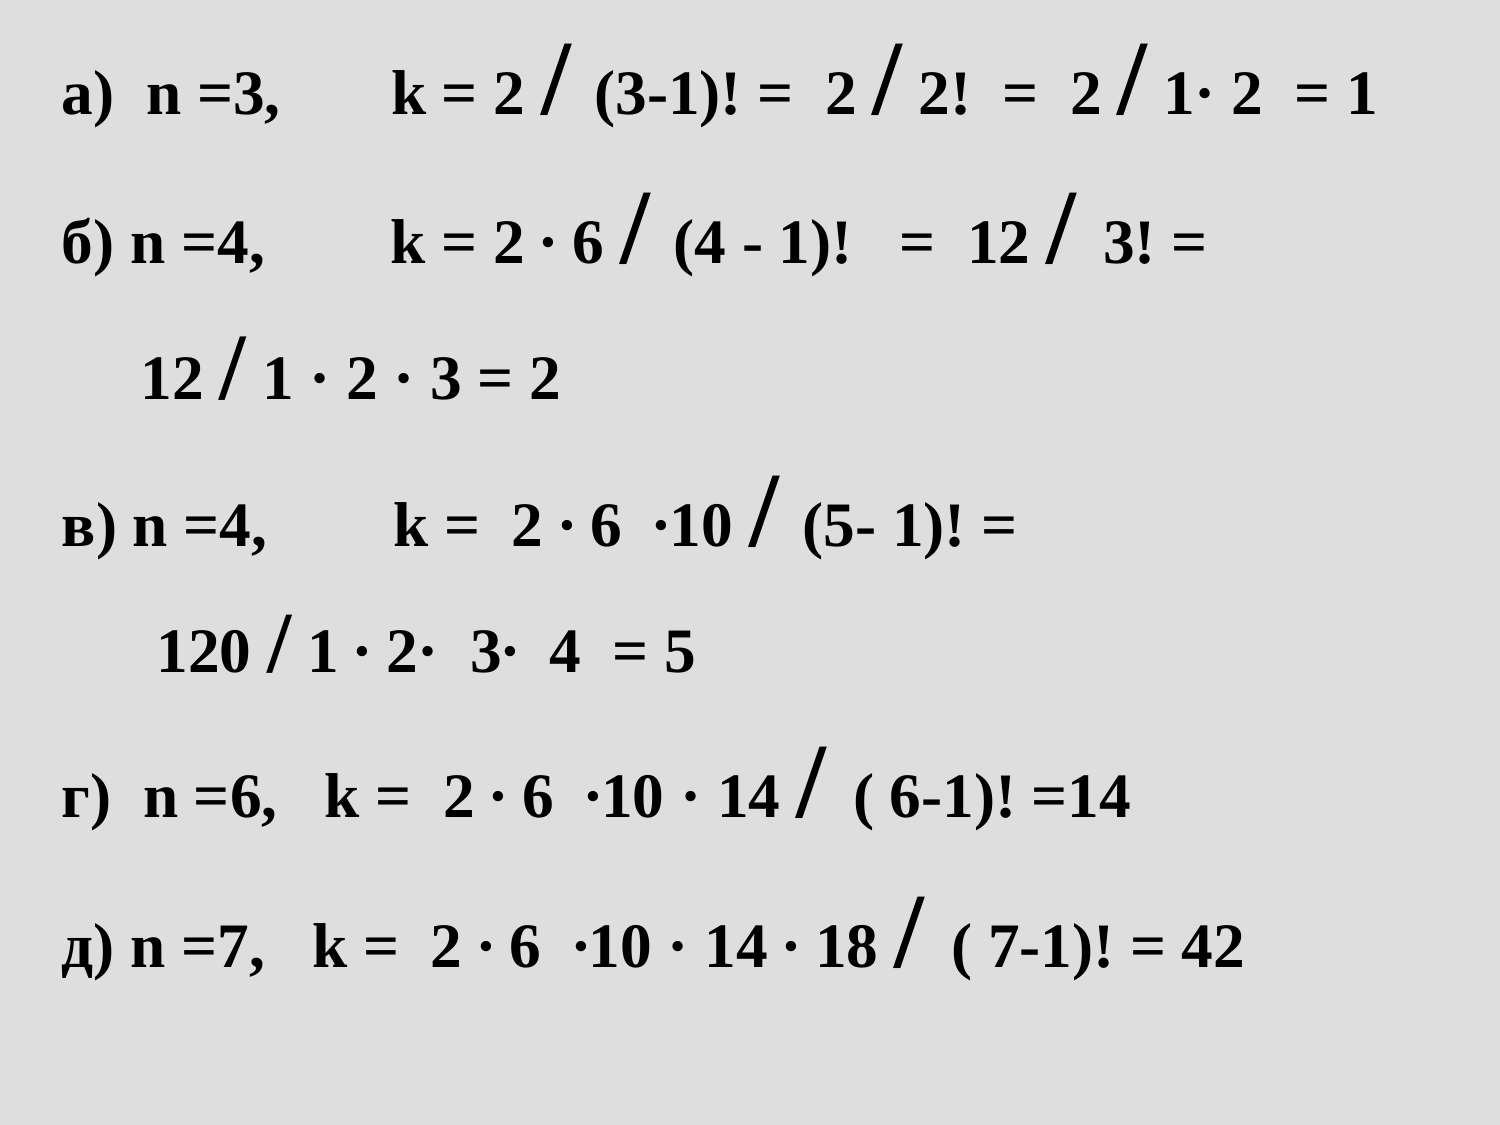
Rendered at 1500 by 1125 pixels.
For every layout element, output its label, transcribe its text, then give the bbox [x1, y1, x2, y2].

list а) n =3, k = 2 / (3-1)! = 2 / 2! = 2 / 1· 2 = 1 б) n =4, k = 2 ∙ 6 / (4 - 1)! = 12 / 3! = 12 / 1 · 2 · 3 = 2 в) n =4, k = 2 ∙ 6 ∙10 / (5- 1)! = 120 / 1 ∙ 2· 3∙ 4 = 5 г) n =6, k = 2 ∙ 6 ∙10 · 14 / ( 6-1)! =14 д) n =7, k = 2 ∙ 6 ∙10 · 14 ∙ 18 / ( 7-1)! = 42 [46, 0, 1398, 1079]
